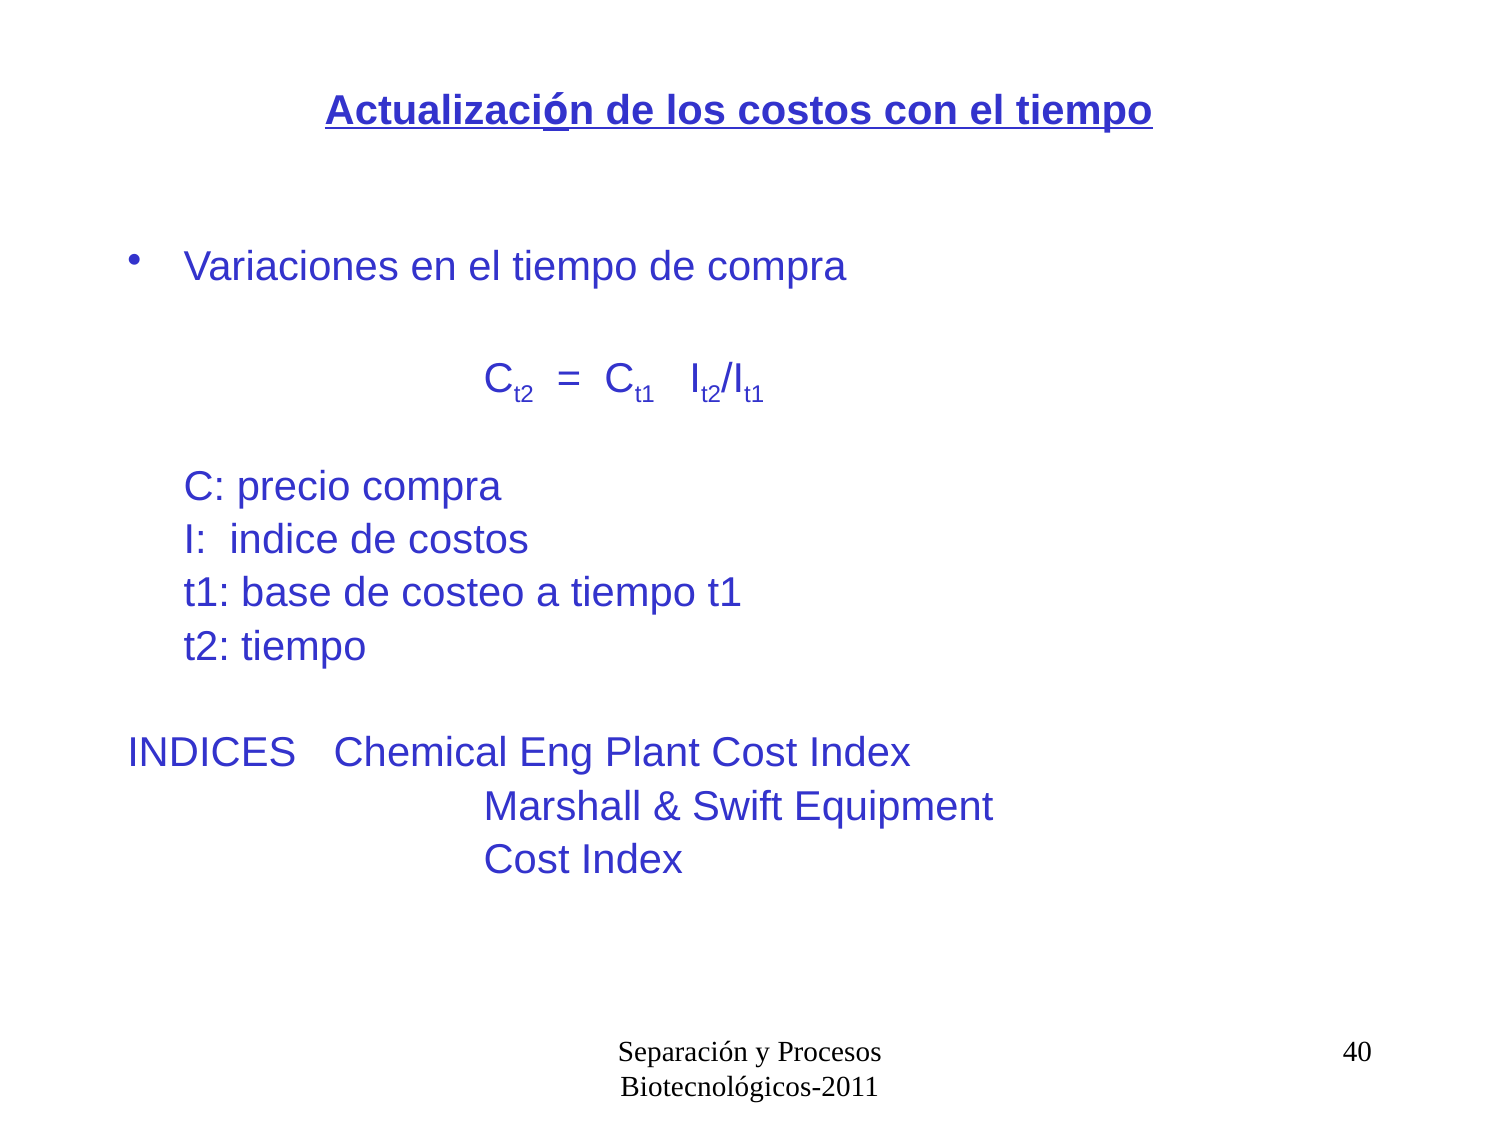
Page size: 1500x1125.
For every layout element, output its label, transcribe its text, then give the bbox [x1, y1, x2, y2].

footer Separación y Procesos Biotecnológicos-2011 [512, 1024, 988, 1101]
slide_number 40 [1074, 1024, 1388, 1101]
text_box Actualización de los costos con el tiempo [309, 75, 1168, 140]
text_box Variaciones en el tiempo de compra Ct2 = Ct1 It2/It1 C: precio compra I: indice de costos t1: base de costeo a tiempo t1 t2: tiempo INDICES Chemical Eng Plant Cost Index Marshall & Swift Equipment Cost Index [112, 237, 1388, 913]
